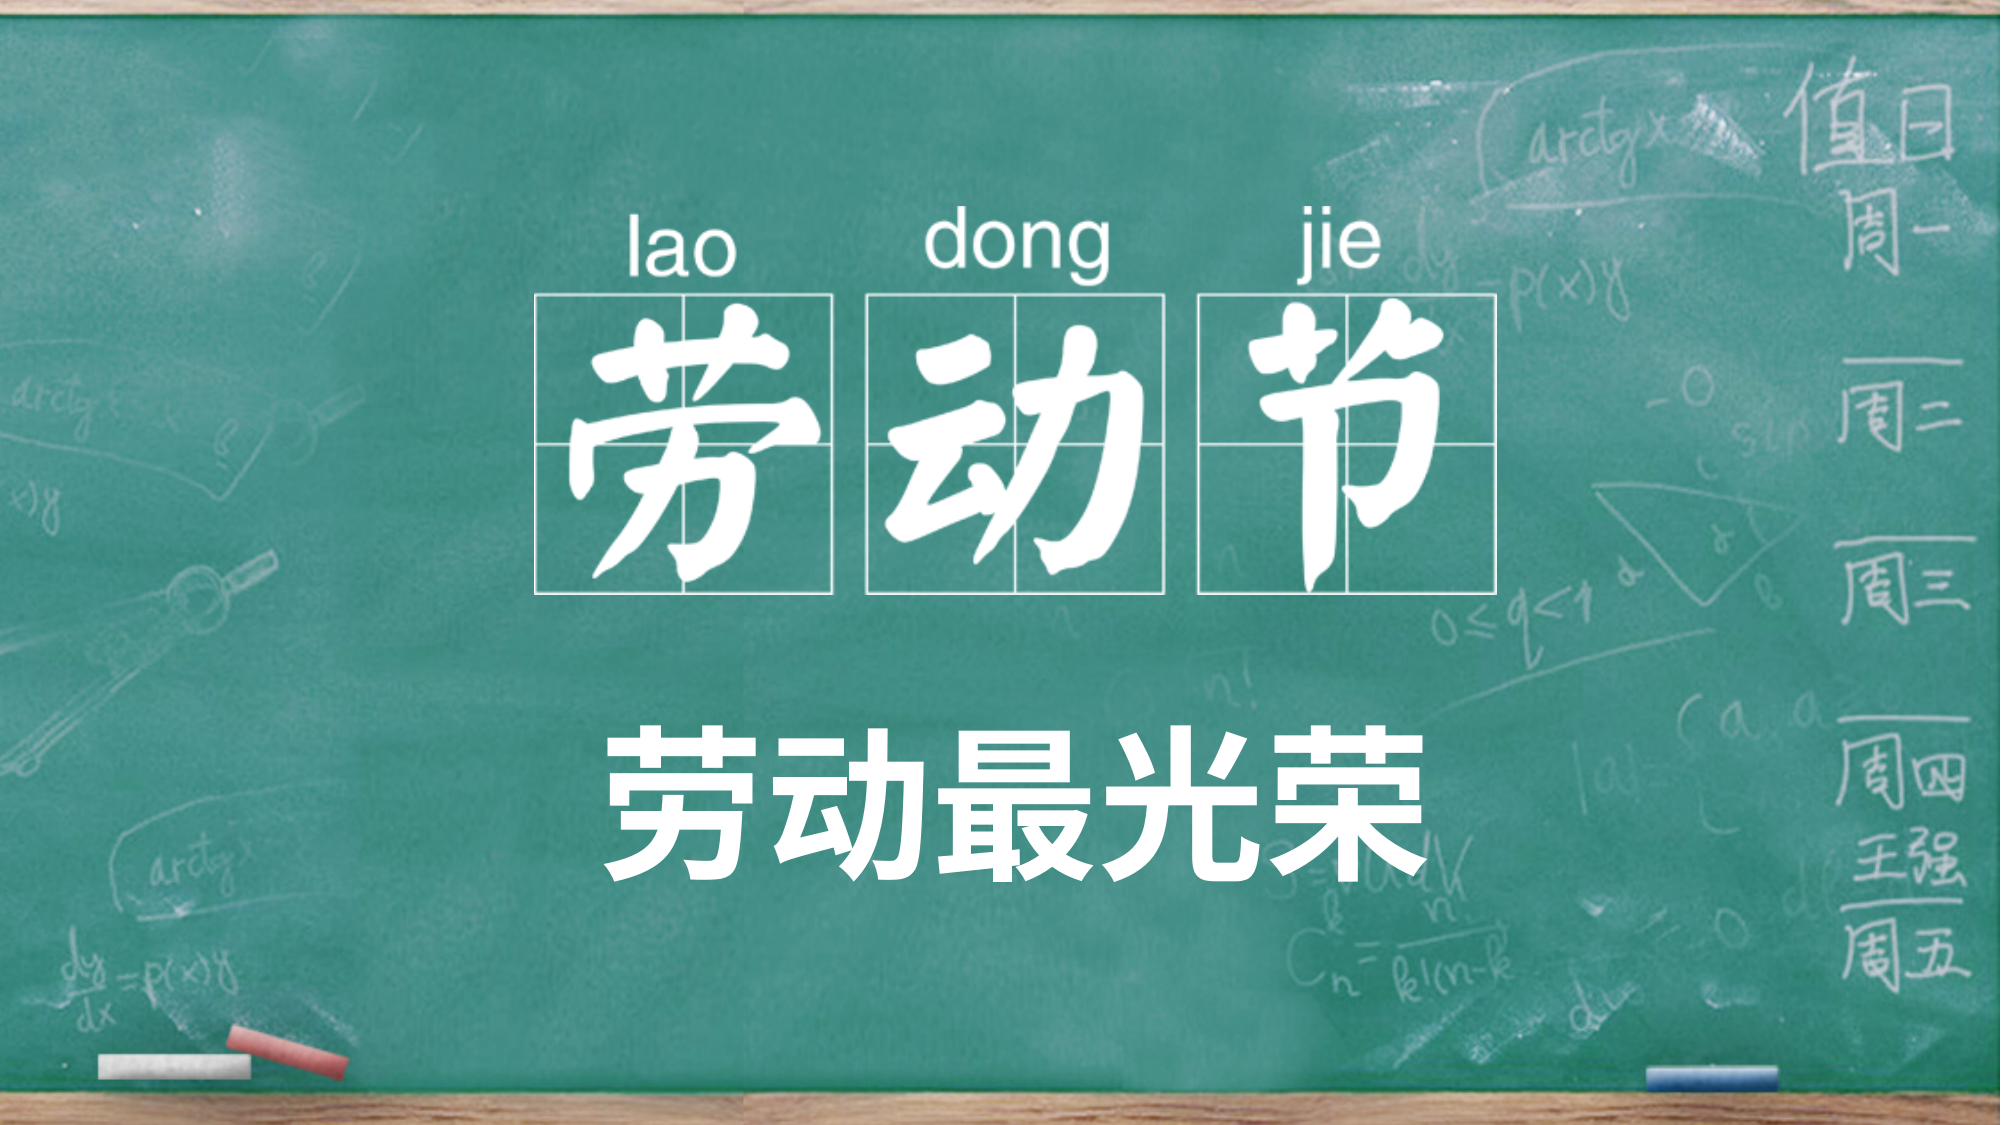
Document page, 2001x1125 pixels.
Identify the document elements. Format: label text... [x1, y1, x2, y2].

picture [0, 0, 2000, 1125]
text_box 劳动最光荣 [563, 693, 1468, 909]
